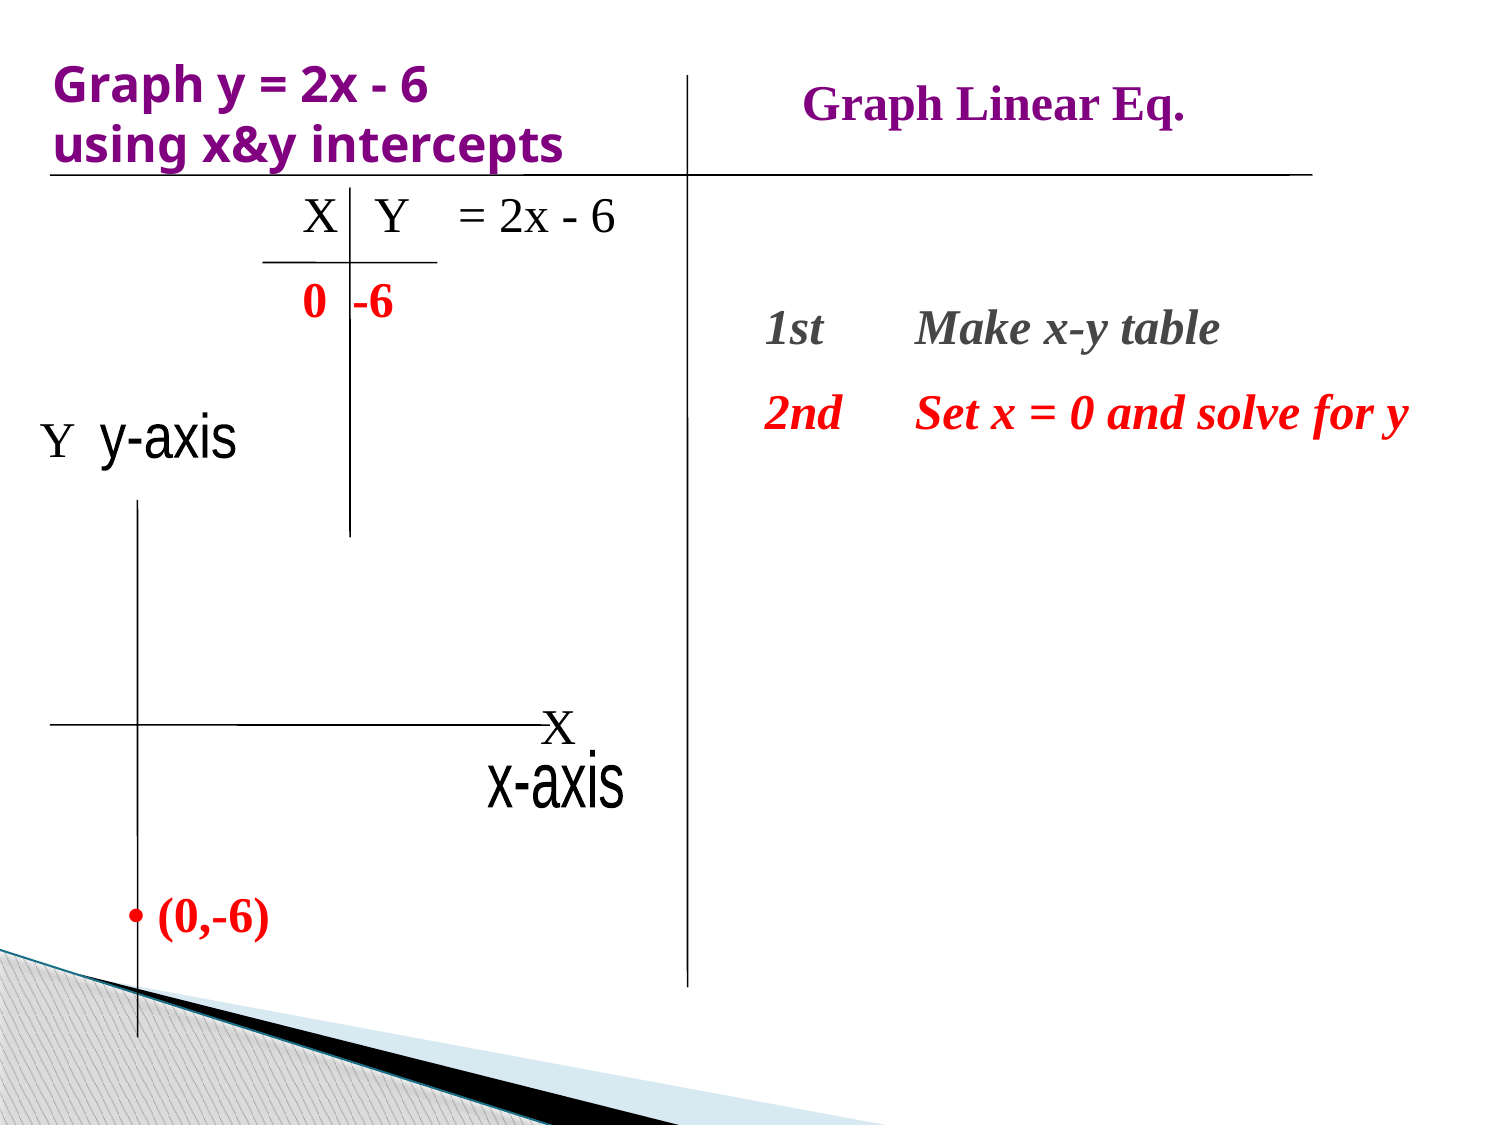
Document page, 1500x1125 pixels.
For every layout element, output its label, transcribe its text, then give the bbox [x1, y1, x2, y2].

text_box X [525, 687, 591, 763]
text_box • (0,-6) [112, 874, 286, 950]
text_box Graph Linear Eq. [712, 24, 1275, 175]
text_box X Y = 2x - 6 0 -6 [287, 176, 687, 590]
text_box 1st Make x-y table 2nd Set x = 0 and solve for y [749, 287, 1438, 703]
text_box Y [24, 399, 88, 475]
title Graph y = 2x - 6 using x&y intercepts [37, 37, 600, 188]
